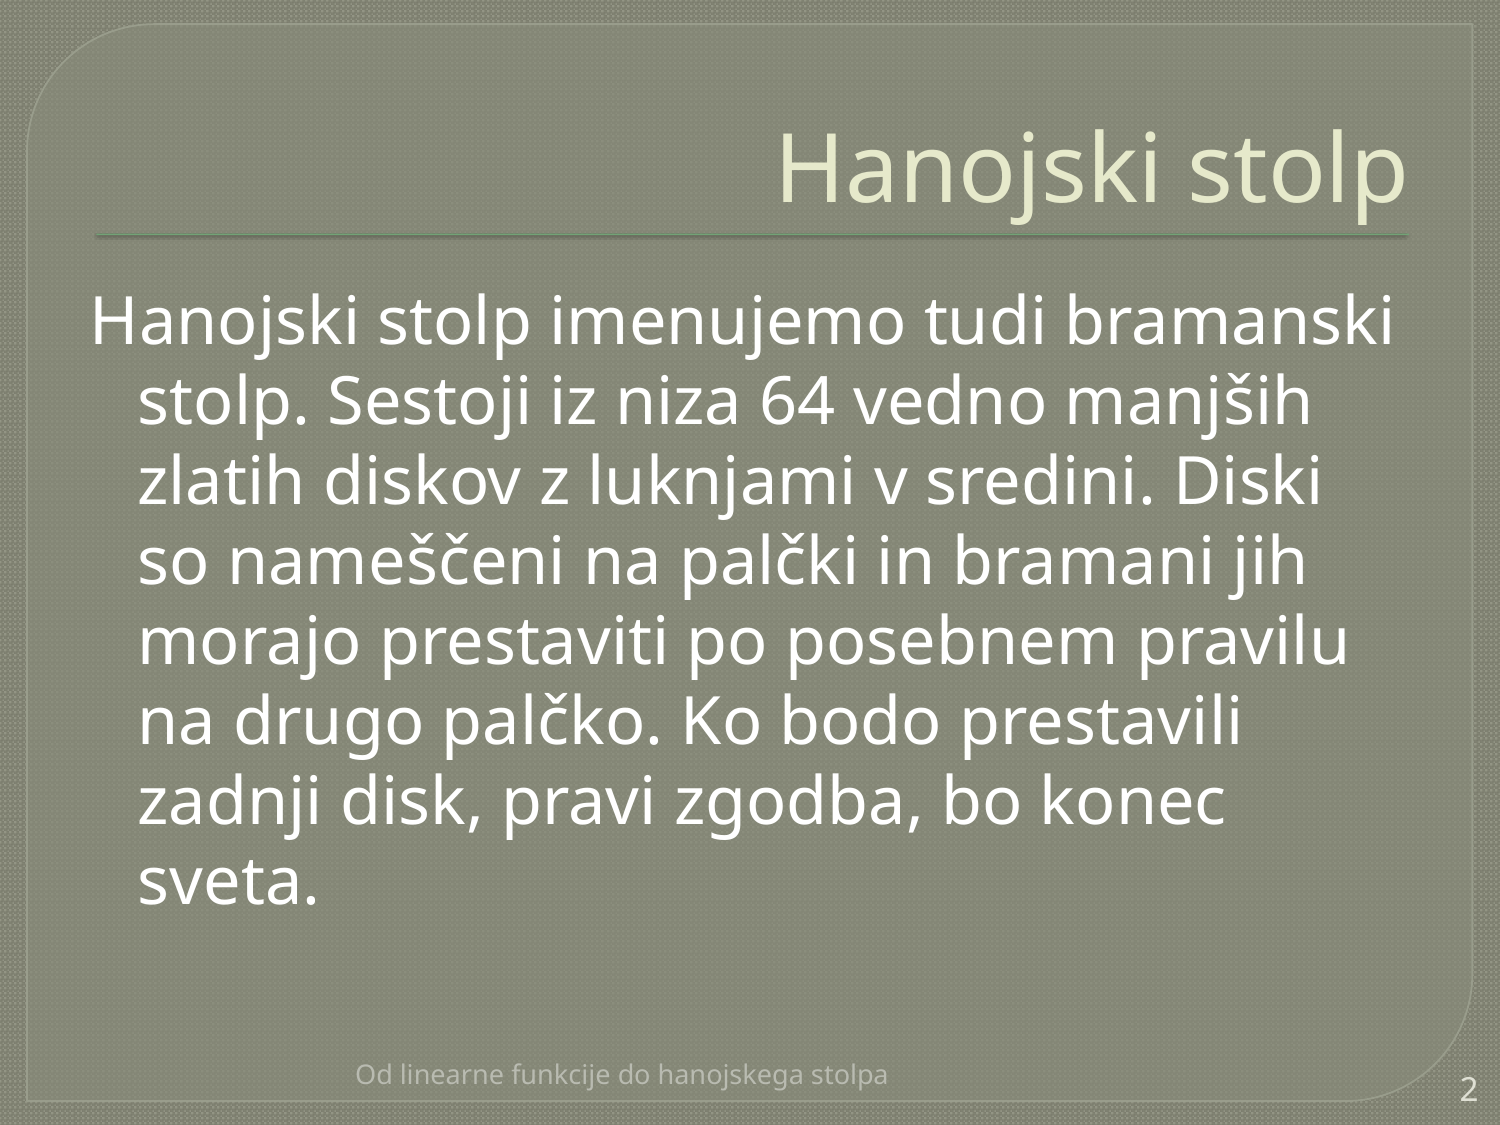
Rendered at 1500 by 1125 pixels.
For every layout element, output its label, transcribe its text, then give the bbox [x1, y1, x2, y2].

footer Od linearne funkcije do hanojskega stolpa [212, 1050, 904, 1095]
title Hanojski stolp [75, 41, 1425, 230]
slide_number 2 [1417, 1068, 1494, 1114]
list Hanojski stolp imenujemo tudi bramanski stolp. Sestoji iz niza 64 vedno manjših zlatih diskov z luknjami v sredini. Diski so nameščeni na palčki in bramani jih morajo prestaviti po posebnem pravilu na drugo palčko. Ko bodo prestavili zadnji disk, pravi zgodba, bo konec sveta. [75, 270, 1425, 1013]
